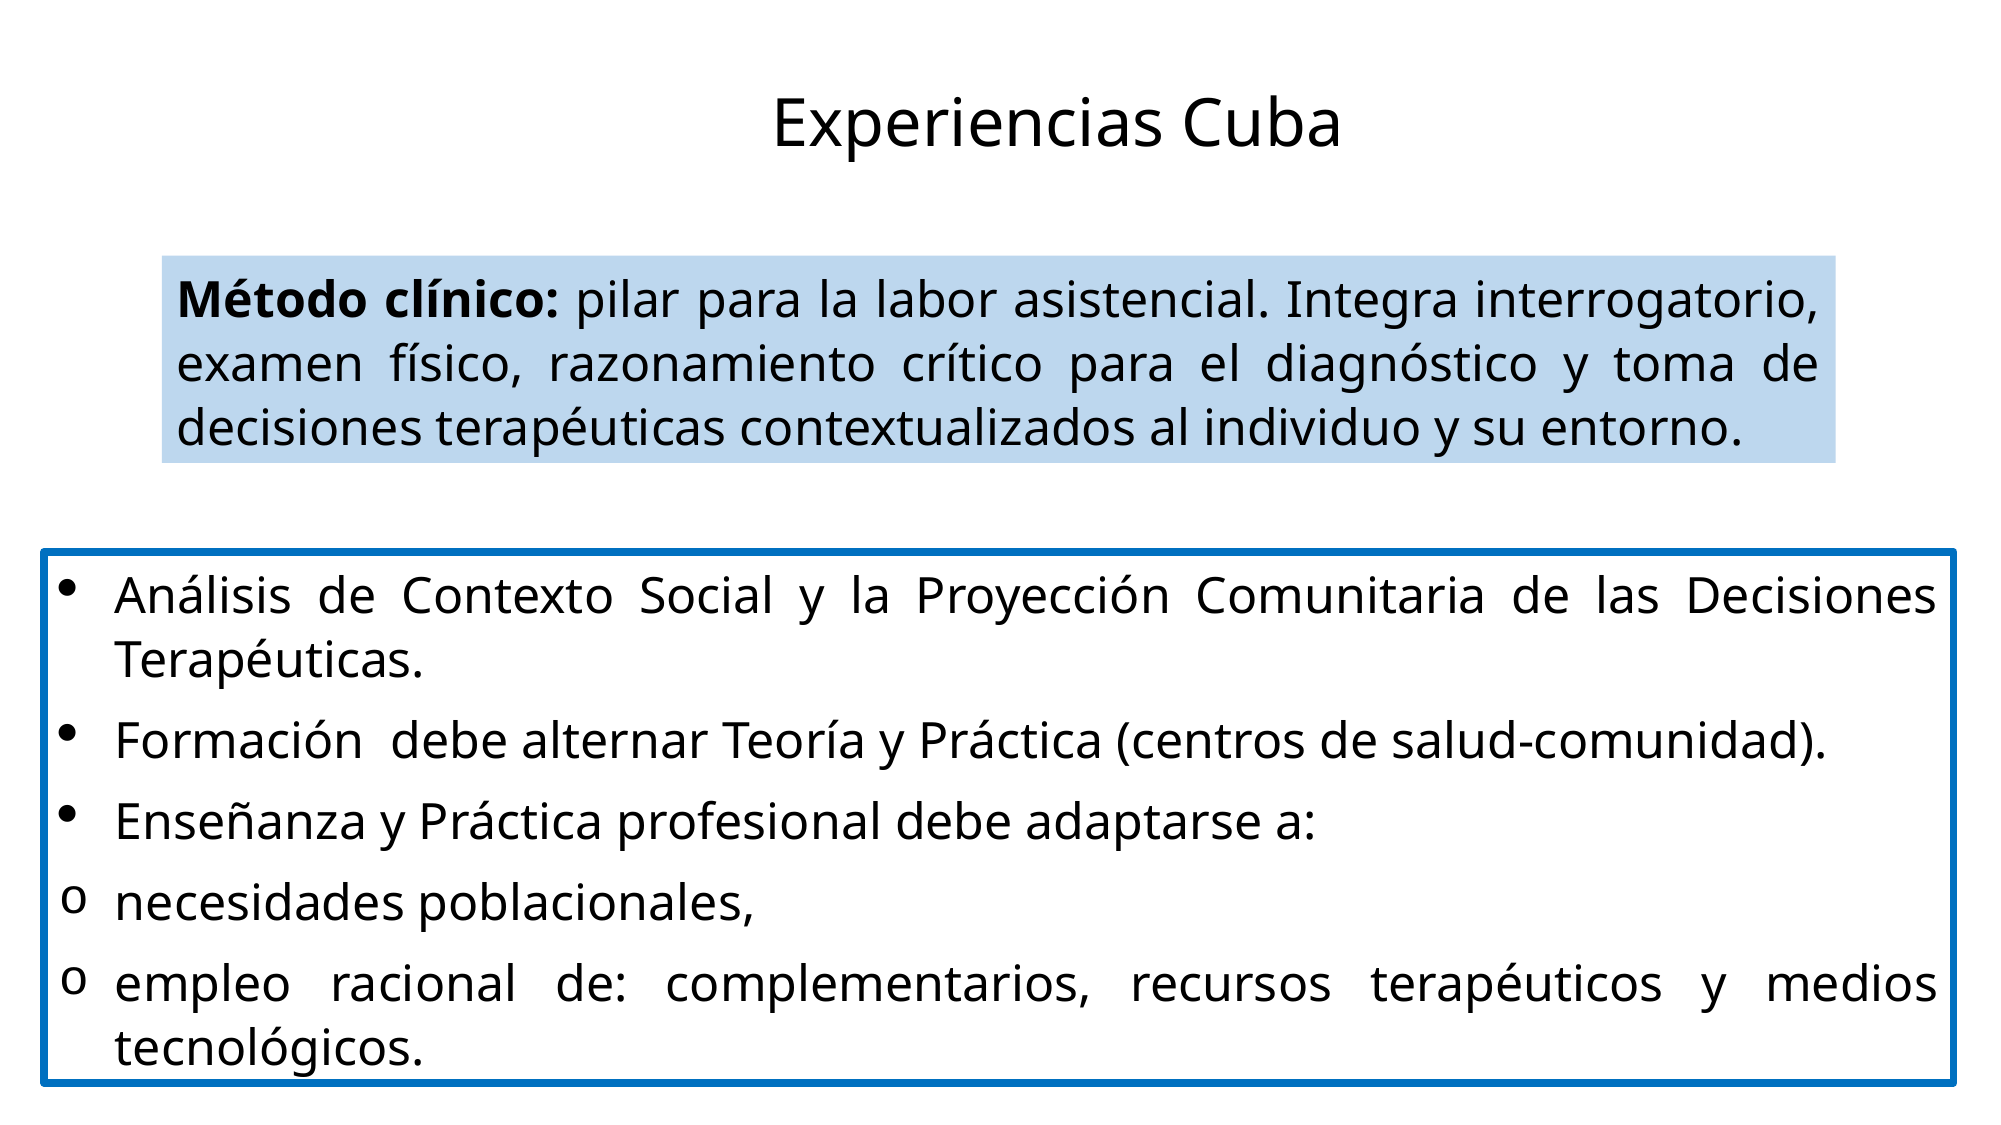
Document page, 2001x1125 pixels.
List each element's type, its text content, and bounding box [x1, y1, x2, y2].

text_box Análisis de Contexto Social y la Proyección Comunitaria de las Decisiones Terapéuticas. Formación debe alternar Teoría y Práctica (centros de salud-comunidad). Enseñanza y Práctica profesional debe adaptarse a: necesidades poblacionales, empleo racional de: complementarios, recursos terapéuticos y medios tecnológicos. [44, 551, 1954, 1083]
text_box Método clínico: pilar para la labor asistencial. Integra interrogatorio, examen físico, razonamiento crítico para el diagnóstico y toma de decisiones terapéuticas contextualizados al individuo y su entorno. [161, 255, 1836, 463]
text_box Experiencias Cuba [377, 72, 1739, 168]
